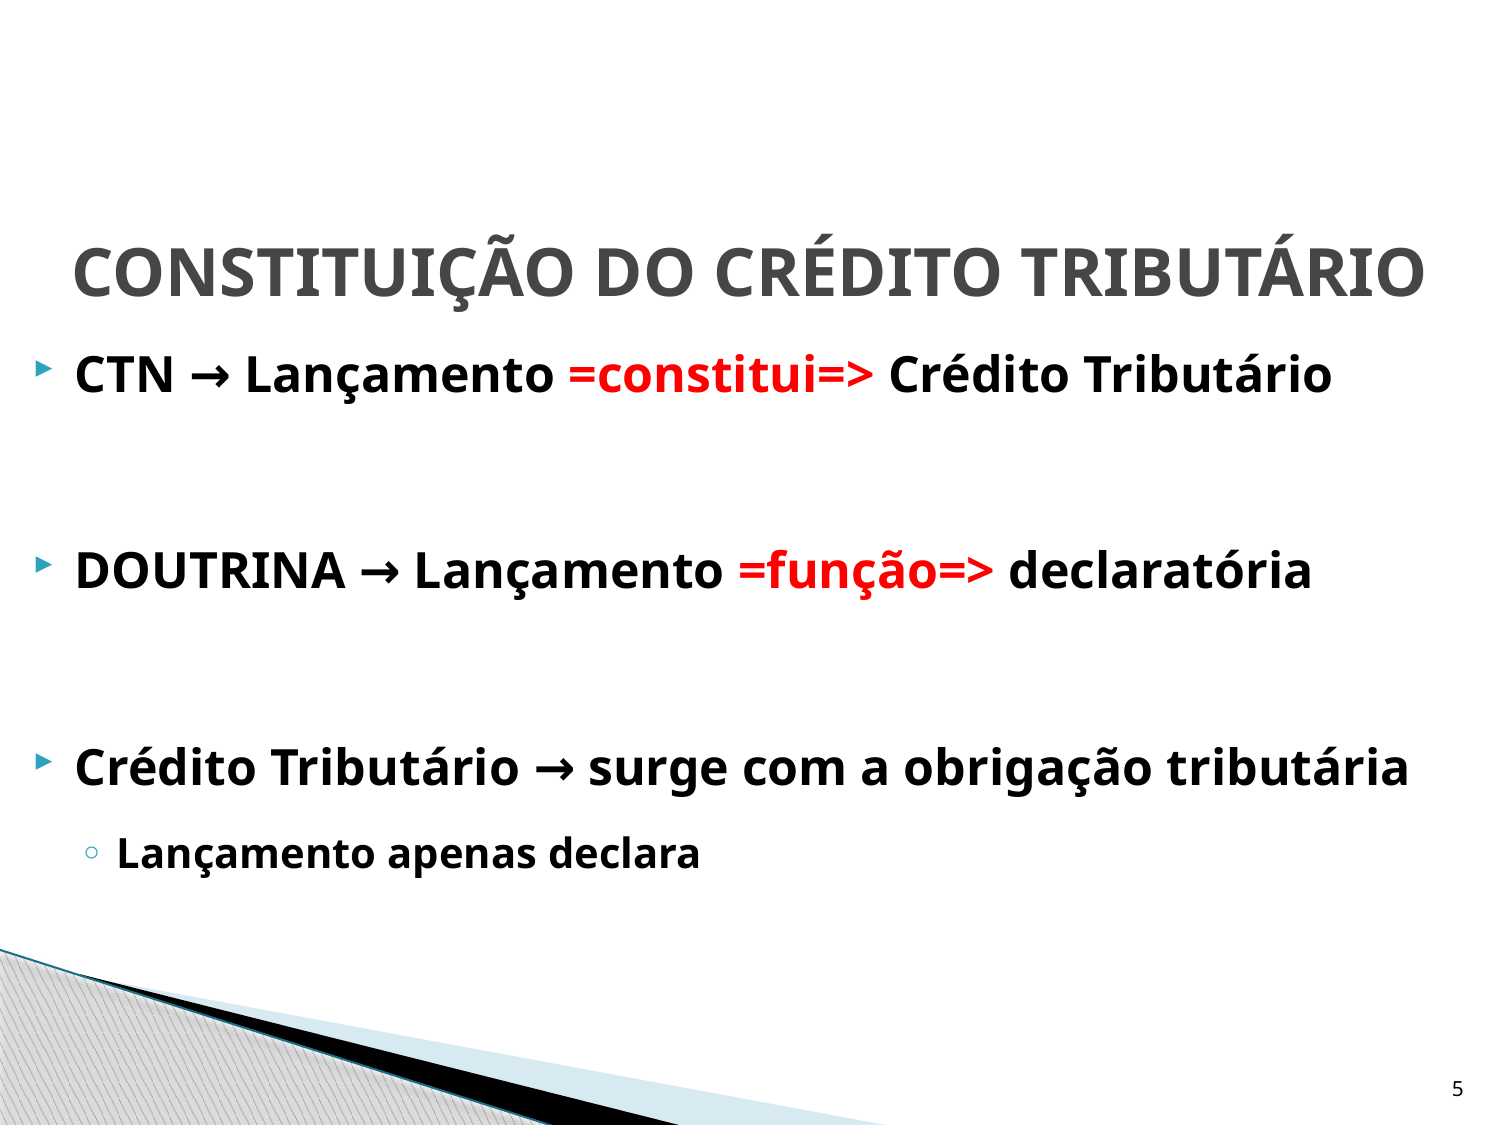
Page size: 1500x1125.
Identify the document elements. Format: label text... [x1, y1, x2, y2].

list CTN → Lançamento =constitui=> Crédito Tributário DOUTRINA → Lançamento =função=> declaratória Crédito Tributário → surge com a obrigação tributária Lançamento apenas declara [0, 304, 1477, 1125]
title CONSTITUIÇÃO DO CRÉDITO TRIBUTÁRIO [0, 234, 1500, 305]
